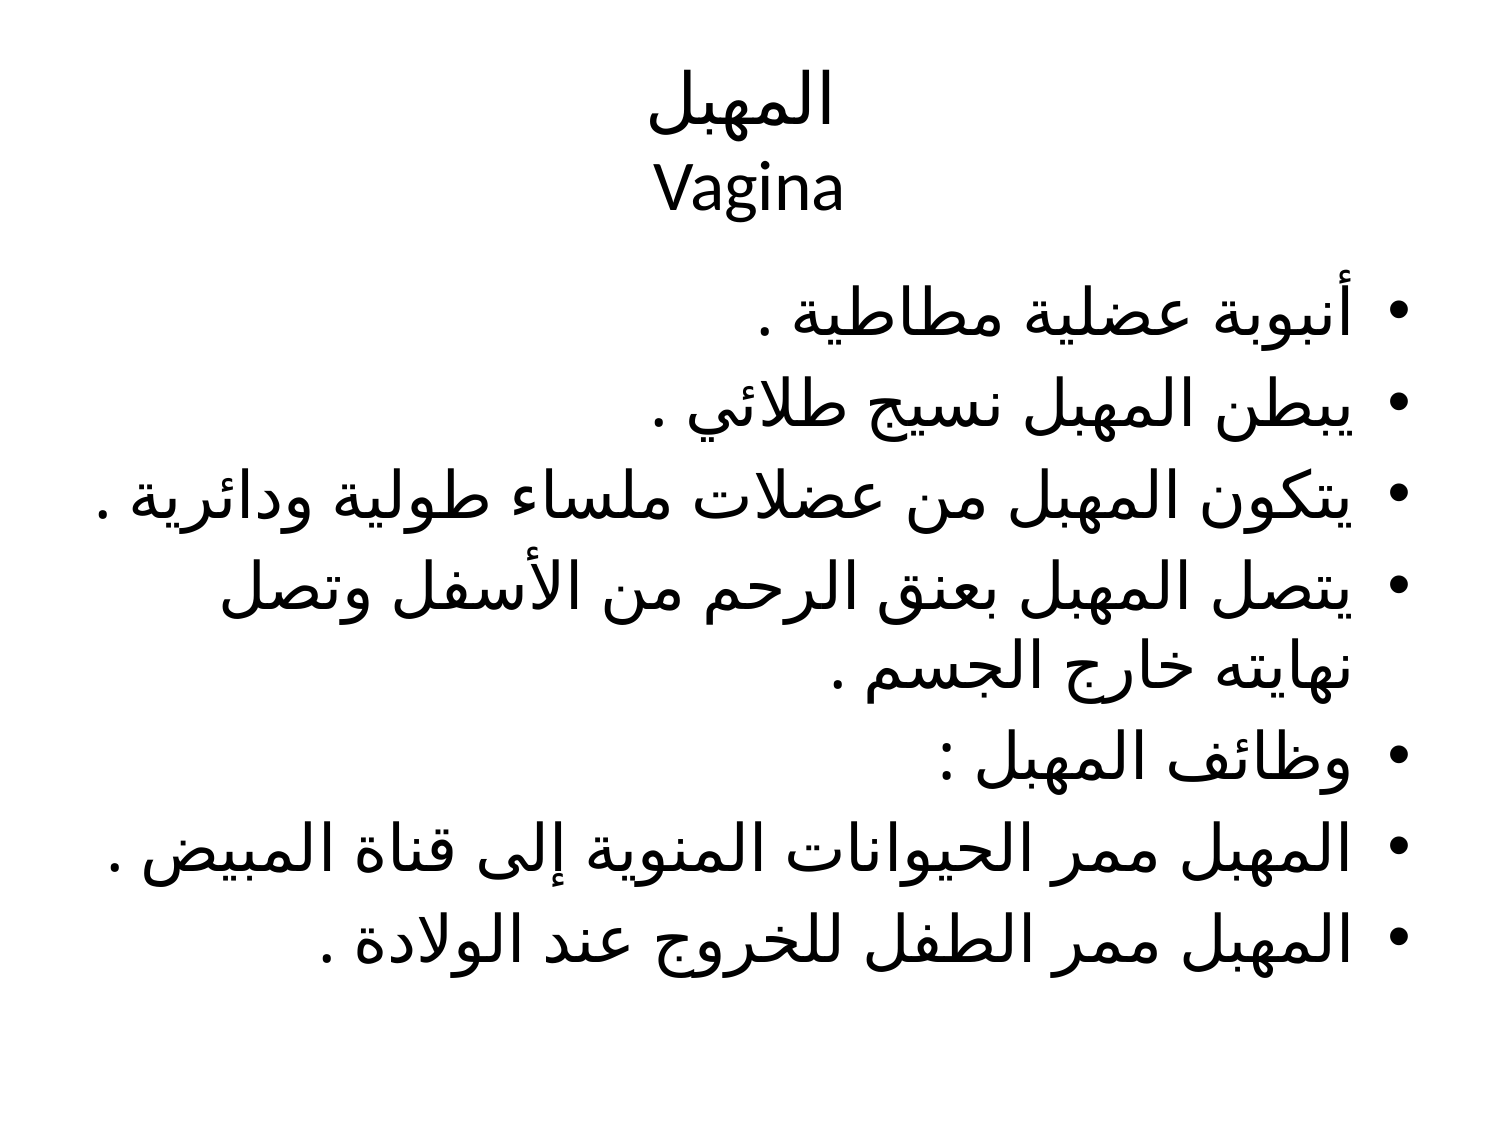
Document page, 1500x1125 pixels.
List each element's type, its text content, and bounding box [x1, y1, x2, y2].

title المهبل Vagina [75, 45, 1425, 233]
list أنبوبة عضلية مطاطية . يبطن المهبل نسيج طلائي . يتكون المهبل من عضلات ملساء طولية ودائرية . يتصل المهبل بعنق الرحم من الأسفل وتصل نهايته خارج الجسم . وظائف المهبل : المهبل ممر الحيوانات المنوية إلى قناة المبيض . المهبل ممر الطفل للخروج عند الولادة . [75, 262, 1425, 1005]
